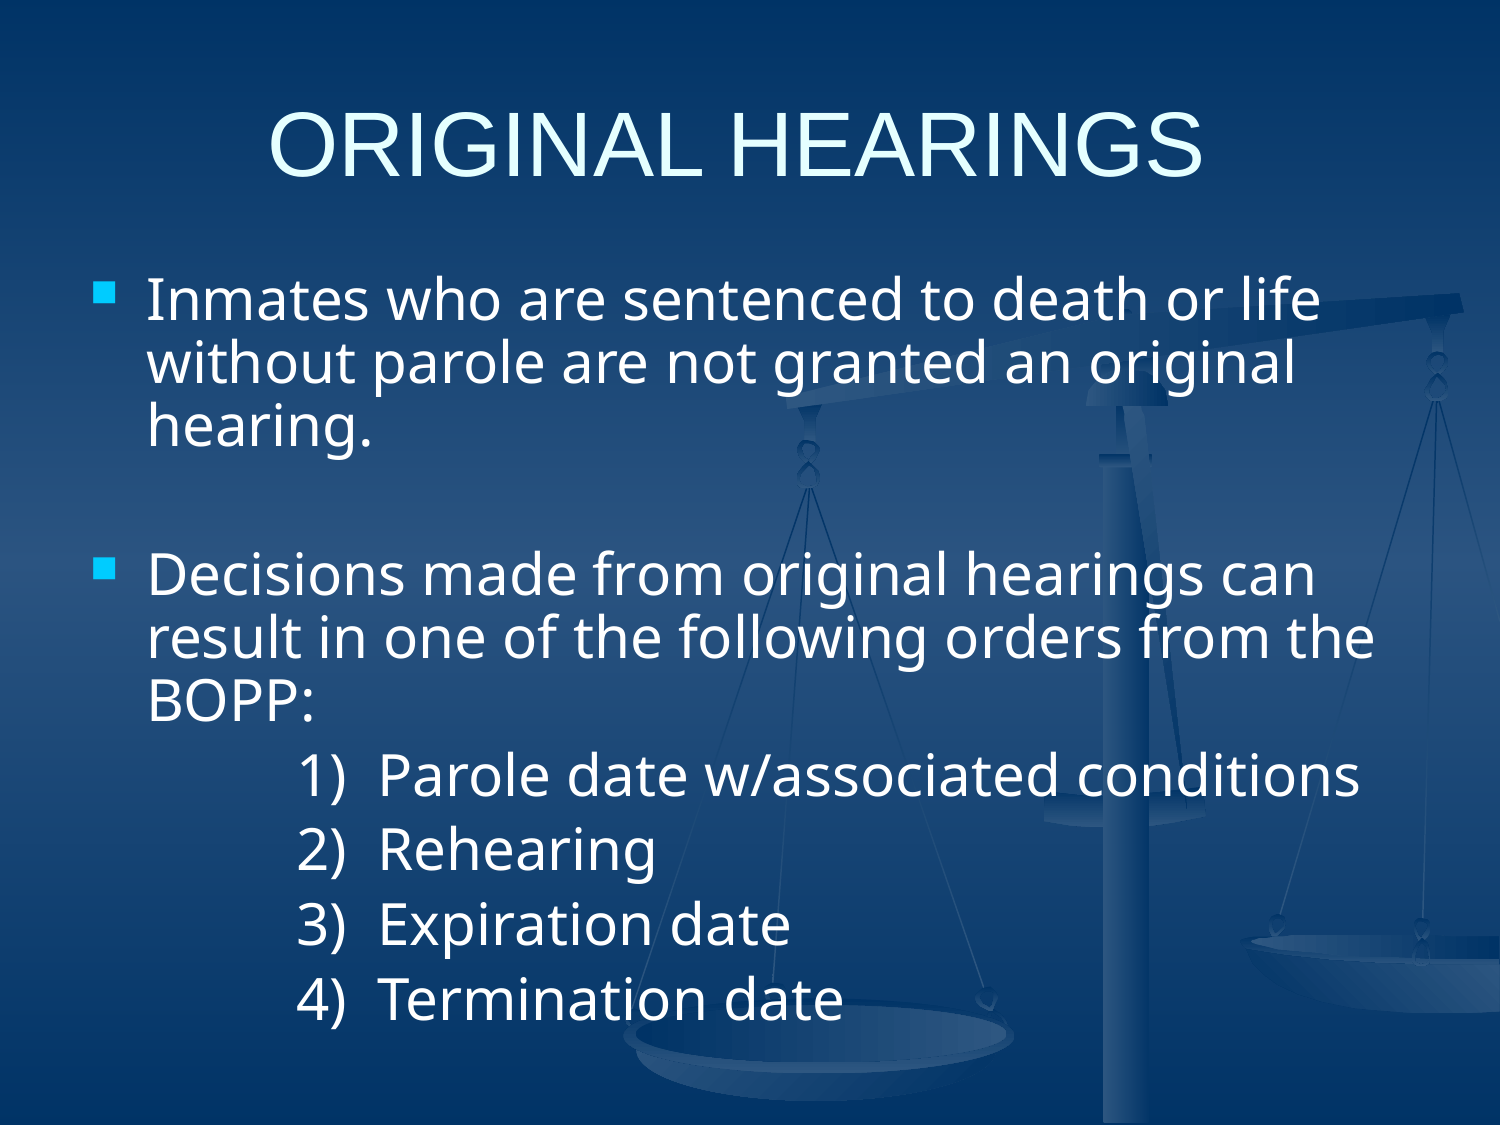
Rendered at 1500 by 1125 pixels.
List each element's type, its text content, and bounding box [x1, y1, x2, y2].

list Inmates who are sentenced to death or life without parole are not granted an original hearing. Decisions made from original hearings can result in one of the following orders from the BOPP: 1) Parole date w/associated conditions 2) Rehearing 3) Expiration date 4) Termination date [74, 262, 1426, 1006]
title ORIGINAL HEARINGS [74, 45, 1426, 234]
